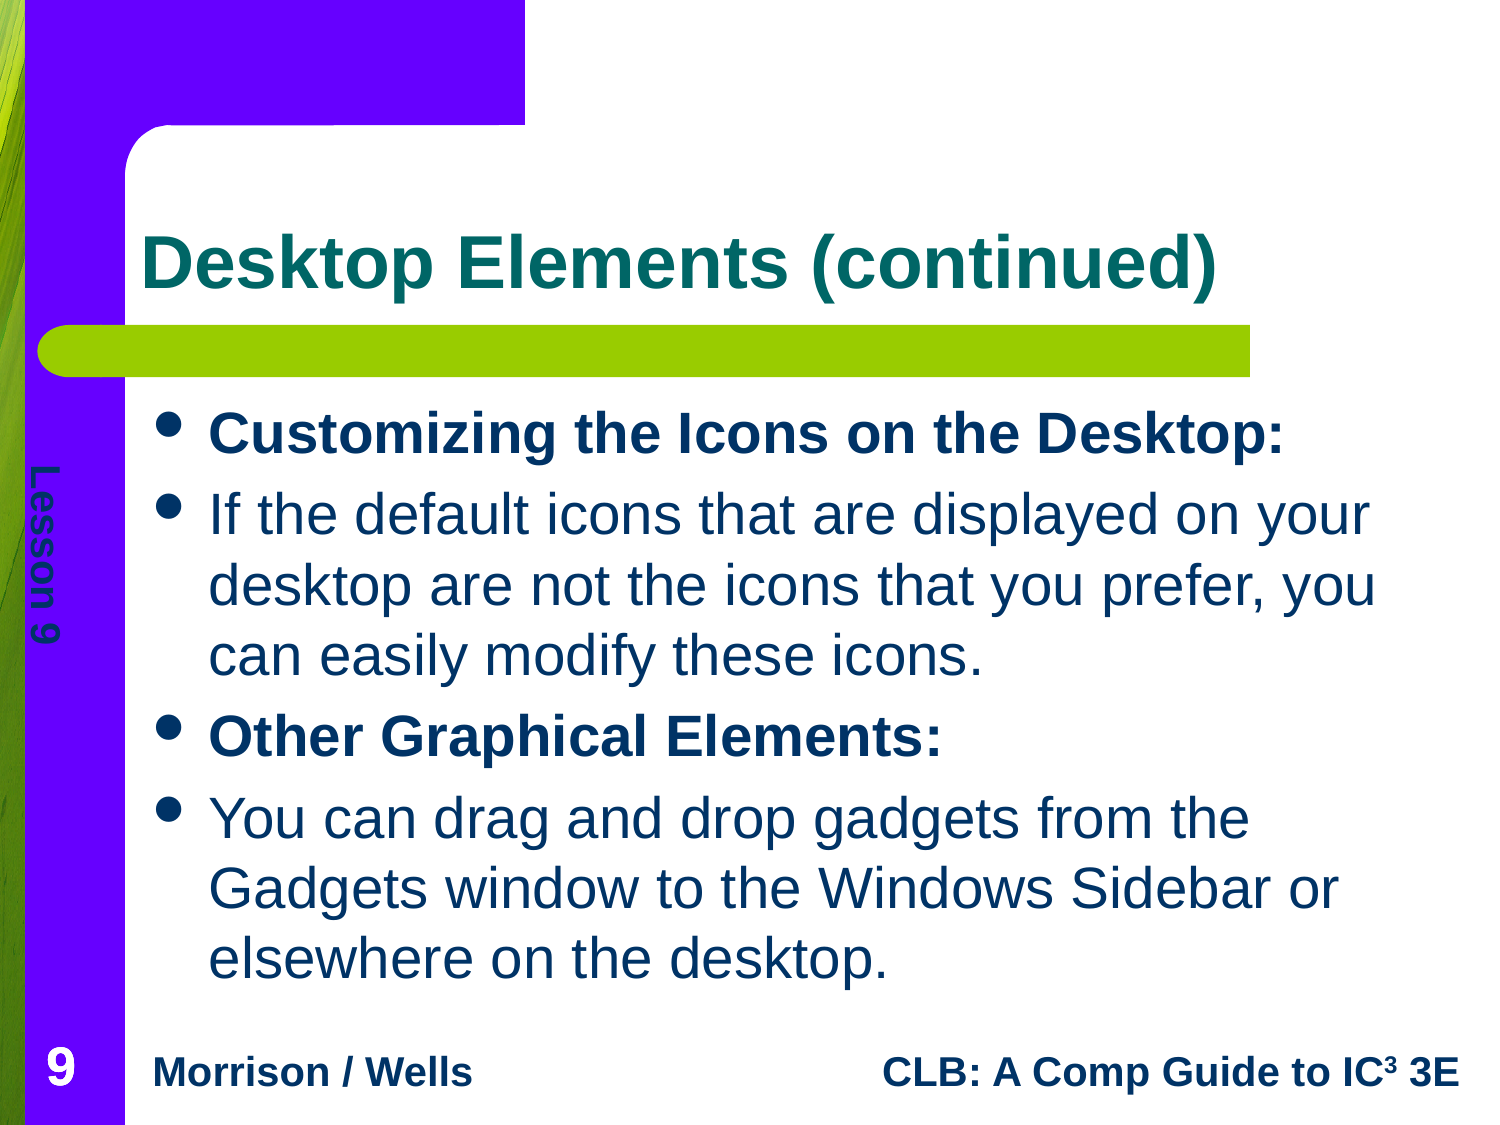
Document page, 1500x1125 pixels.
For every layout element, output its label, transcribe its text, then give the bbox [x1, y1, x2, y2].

list Customizing the Icons on the Desktop: If the default icons that are displayed on your desktop are not the icons that you prefer, you can easily modify these icons. Other Graphical Elements: You can drag and drop gadgets from the Gadgets window to the Windows Sidebar or elsewhere on the desktop. [137, 387, 1400, 999]
picture [0, 0, 25, 1125]
title Desktop Elements (continued) [124, 124, 1426, 313]
text_box 9 [13, 1023, 111, 1105]
